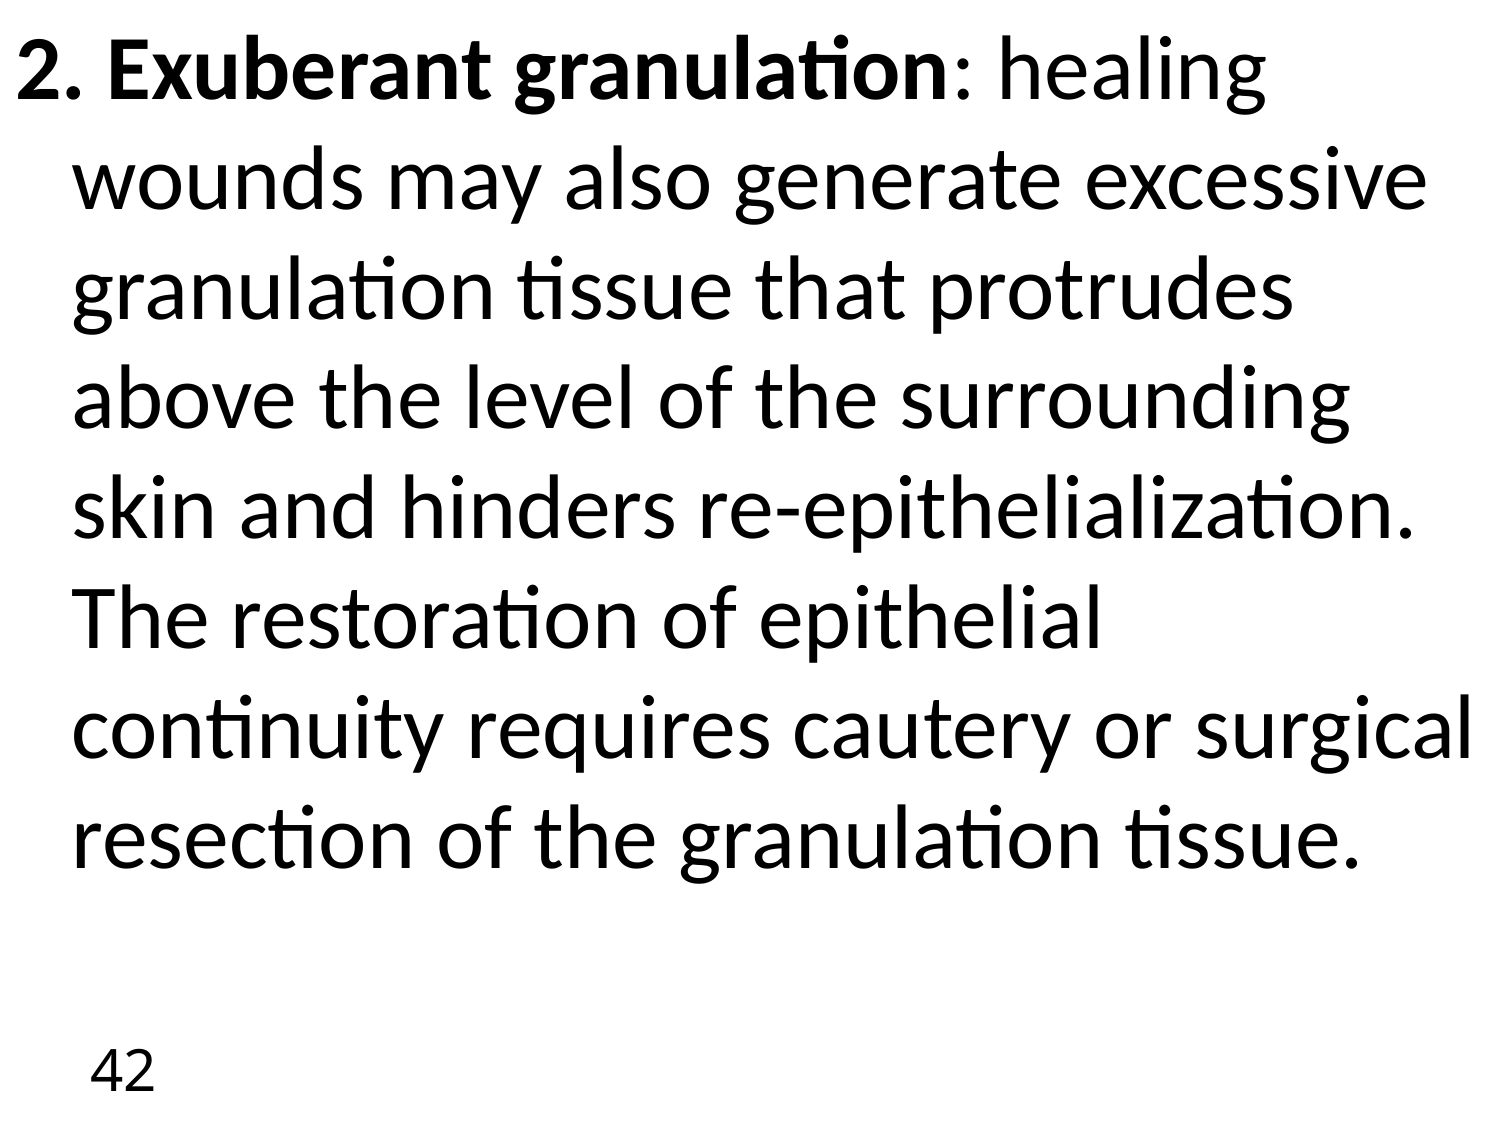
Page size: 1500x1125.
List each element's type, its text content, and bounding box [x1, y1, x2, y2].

slide_number 42 [75, 1042, 425, 1103]
list 2. Exuberant granulation: healing wounds may also generate excessive granulation tissue that protrudes above the level of the surrounding skin and hinders re-epithelialization. The restoration of epithelial continuity requires cautery or surgical resection of the granulation tissue. [0, 0, 1500, 1125]
